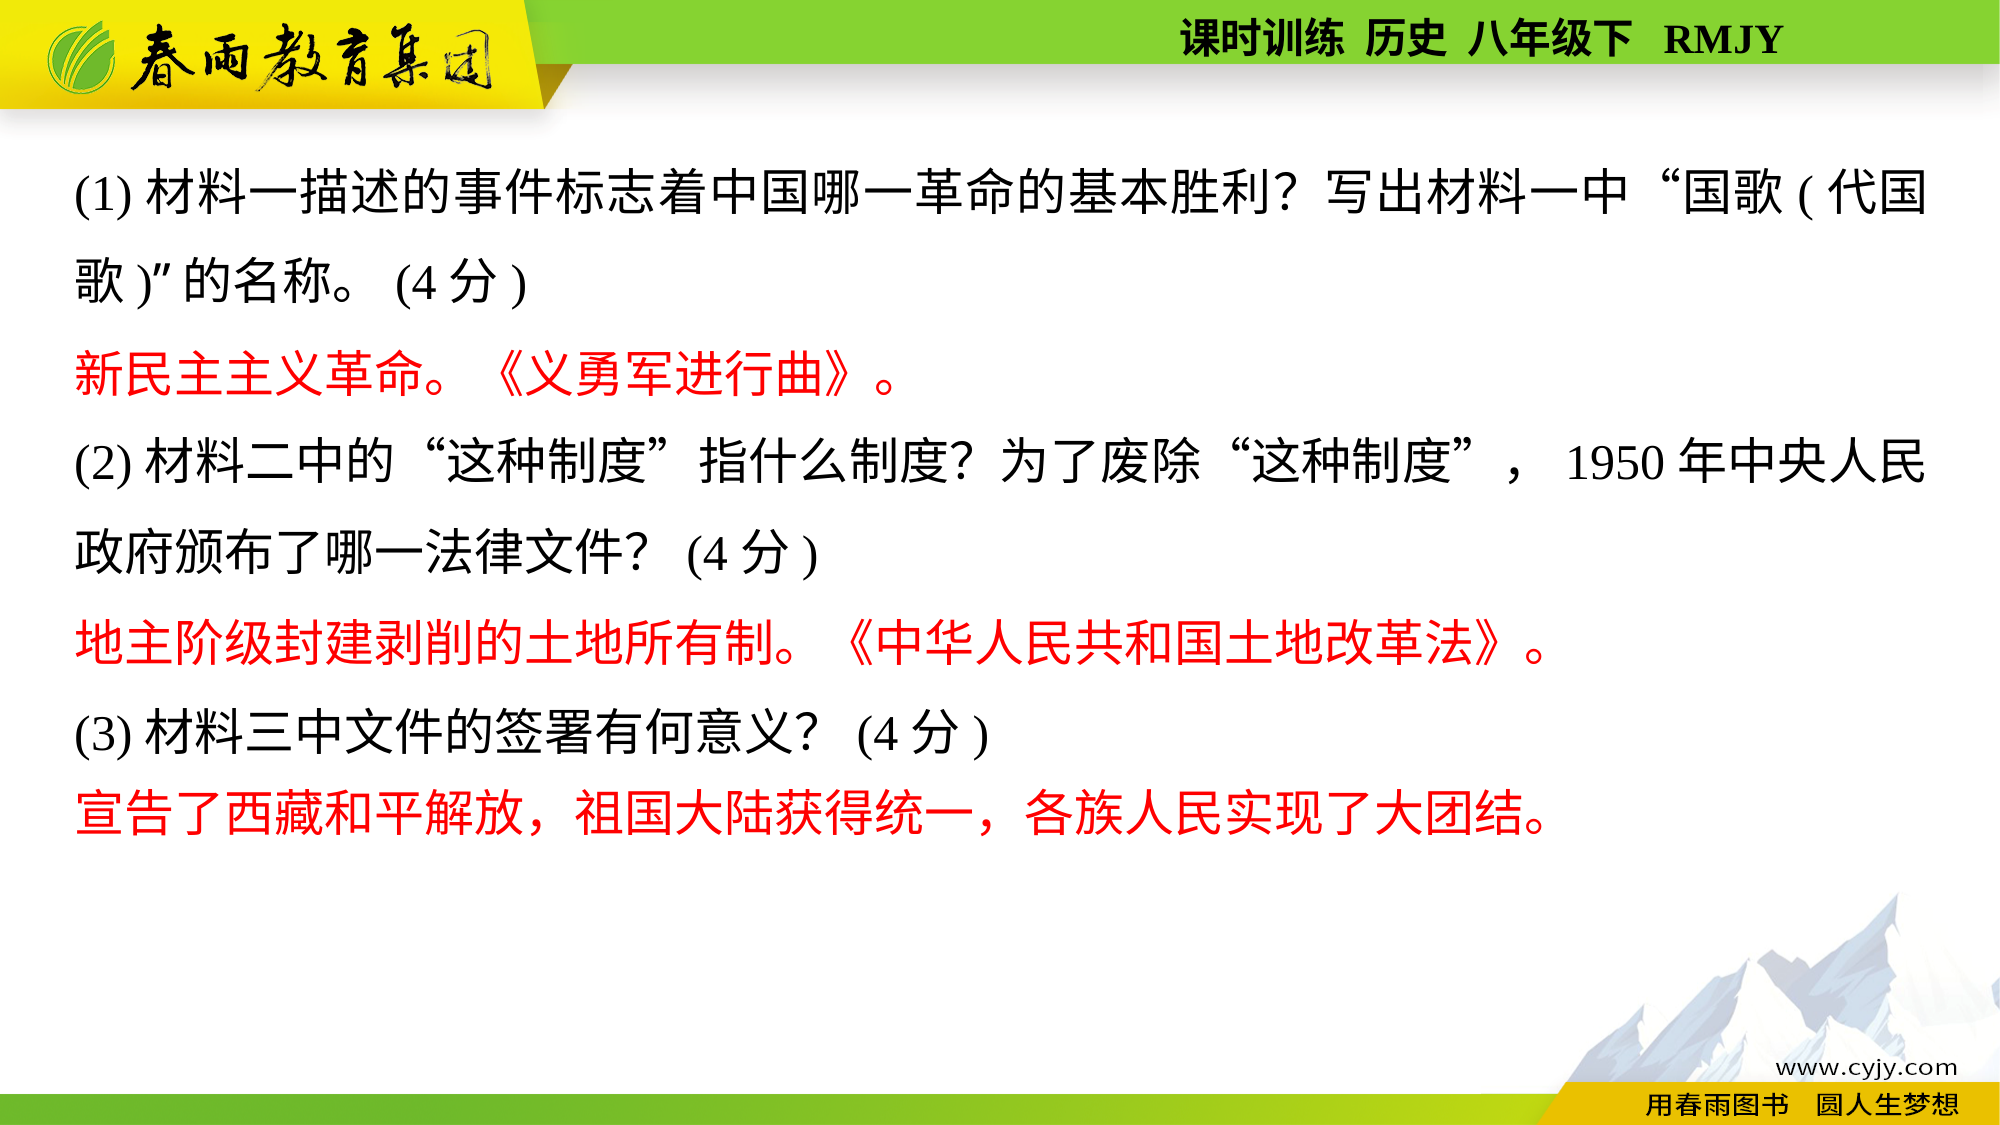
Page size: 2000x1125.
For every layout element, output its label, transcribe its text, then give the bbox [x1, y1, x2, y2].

text_box 地主阶级封建剥削的土地所有制。《中华人民共和国土地改革法》。 [59, 573, 1944, 679]
list (1)材料一描述的事件标志着中国哪一革命的基本胜利？写出材料一中“国歌(代国歌)”的名称。(4分) (2)材料二中的“这种制度”指什么制度？为了废除“这种制度”，1950年中央人民政府颁布了哪一法律文件？(4分) (3)材料三中文件的签署有何意义？(4分) [59, 122, 1944, 305]
picture [0, 0, 2000, 1125]
text_box 新民主主义革命。《义勇军进行曲》。 [59, 305, 1944, 411]
text_box 宣告了西藏和平解放，祖国大陆获得统一，各族人民实现了大团结。 [59, 743, 1944, 849]
list (1)材料一描述的事件标志着中国哪一革命的基本胜利？写出材料一中“国歌(代国歌)”的名称。(4分) (2)材料二中的“这种制度”指什么制度？为了废除“这种制度”，1950年中央人民政府颁布了哪一法律文件？(4分) (3)材料三中文件的签署有何意义？(4分) [59, 411, 1944, 573]
list (1)材料一描述的事件标志着中国哪一革命的基本胜利？写出材料一中“国歌(代国歌)”的名称。(4分) (2)材料二中的“这种制度”指什么制度？为了废除“这种制度”，1950年中央人民政府颁布了哪一法律文件？(4分) (3)材料三中文件的签署有何意义？(4分) [59, 679, 1944, 743]
